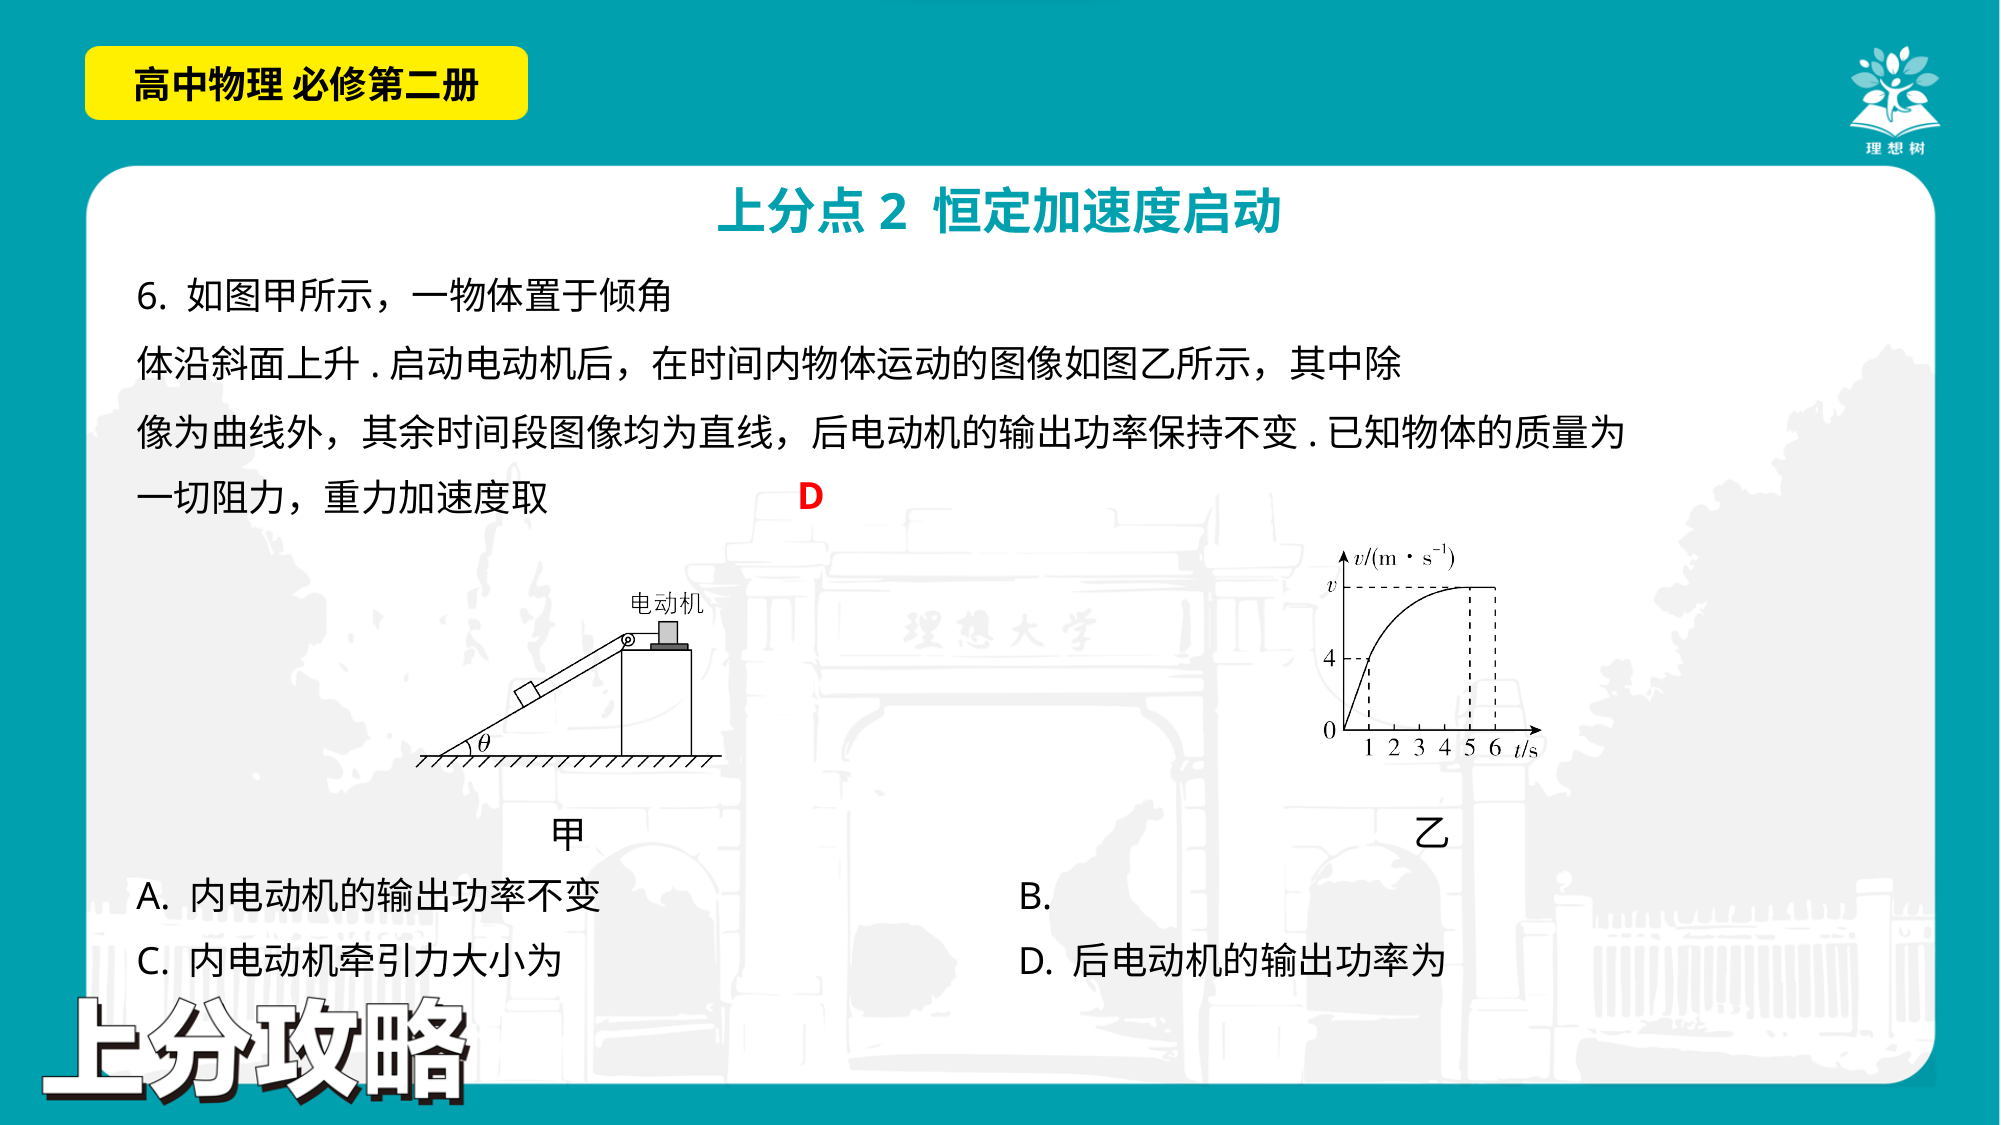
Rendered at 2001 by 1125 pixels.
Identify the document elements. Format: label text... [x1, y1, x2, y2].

text_box D [783, 452, 839, 511]
text_box 甲 [545, 788, 592, 914]
picture [0, 0, 2000, 1125]
text_box 乙 [1409, 786, 1456, 913]
